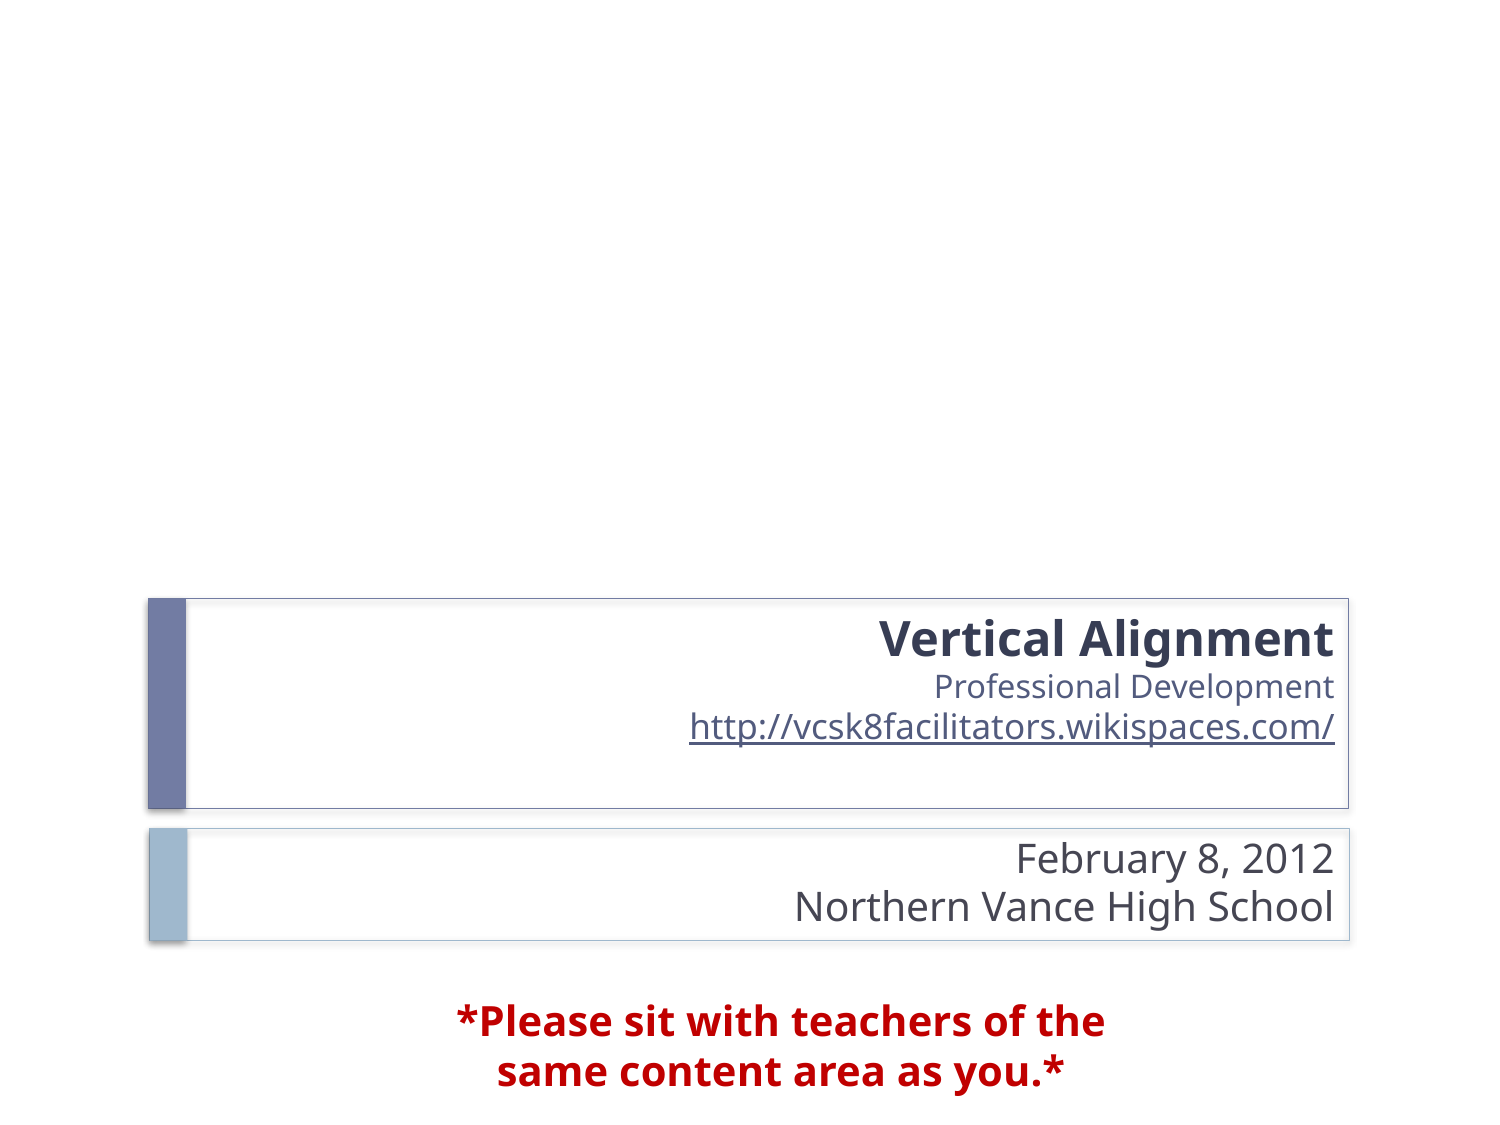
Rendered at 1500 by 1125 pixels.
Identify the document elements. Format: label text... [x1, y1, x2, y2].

title Vertical Alignment Professional Development http://vcsk8facilitators.wikispaces.com/ [0, 600, 1350, 801]
subtitle February 8, 2012 Northern Vance High School [249, 825, 1350, 938]
text_box *Please sit with teachers of the same content area as you.* [399, 987, 1163, 1103]
